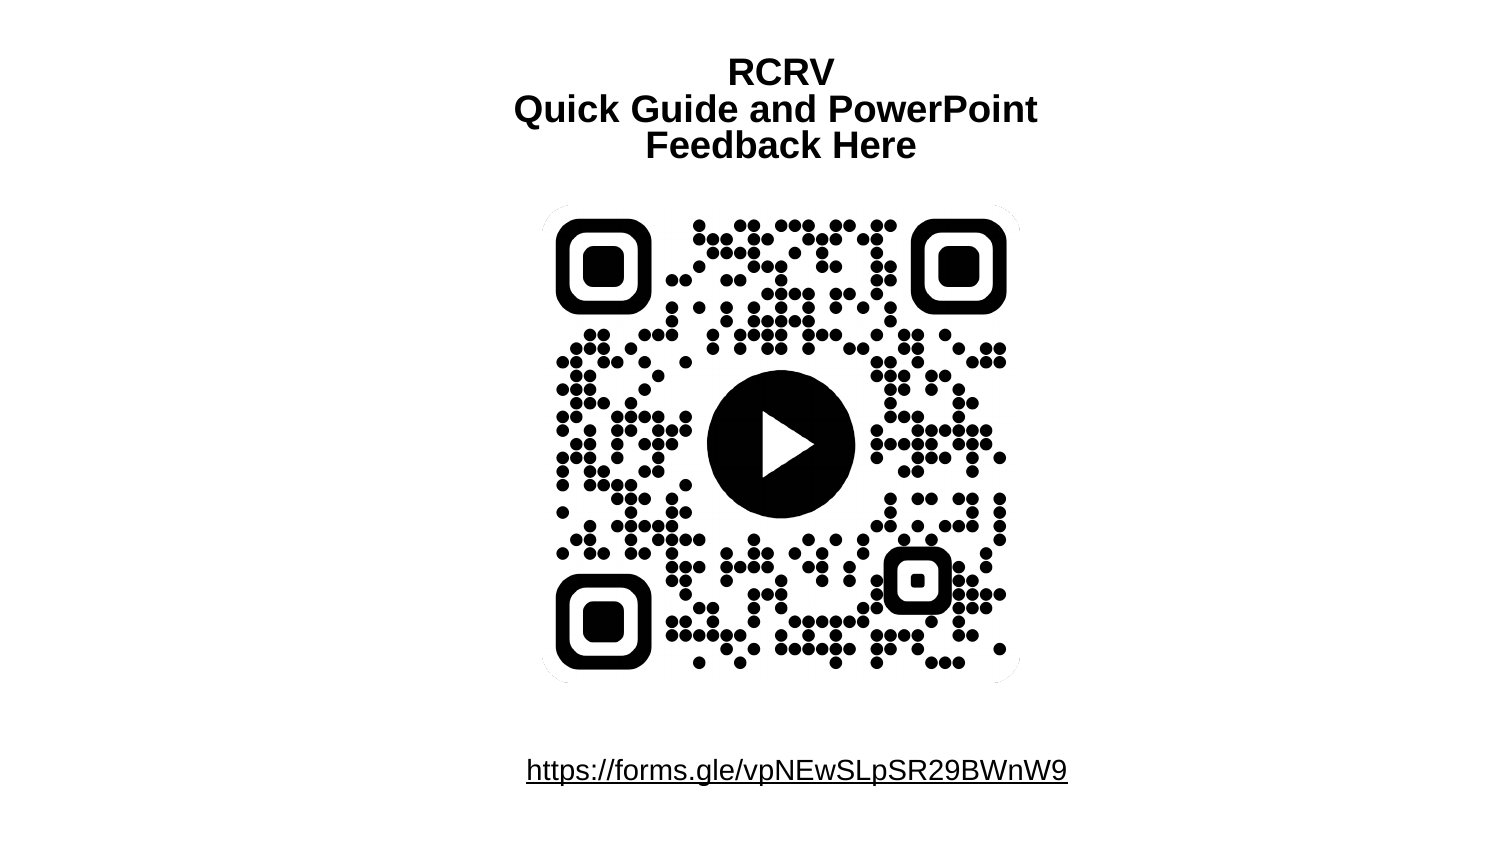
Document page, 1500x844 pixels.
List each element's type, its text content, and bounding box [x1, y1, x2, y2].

subtitle RCRV Quick Guide and PowerPoint Feedback Here [82, 41, 1481, 172]
picture [542, 205, 1020, 683]
text_box https://forms.gle/vpNEwSLpSR29BWnW9 [511, 736, 1116, 802]
